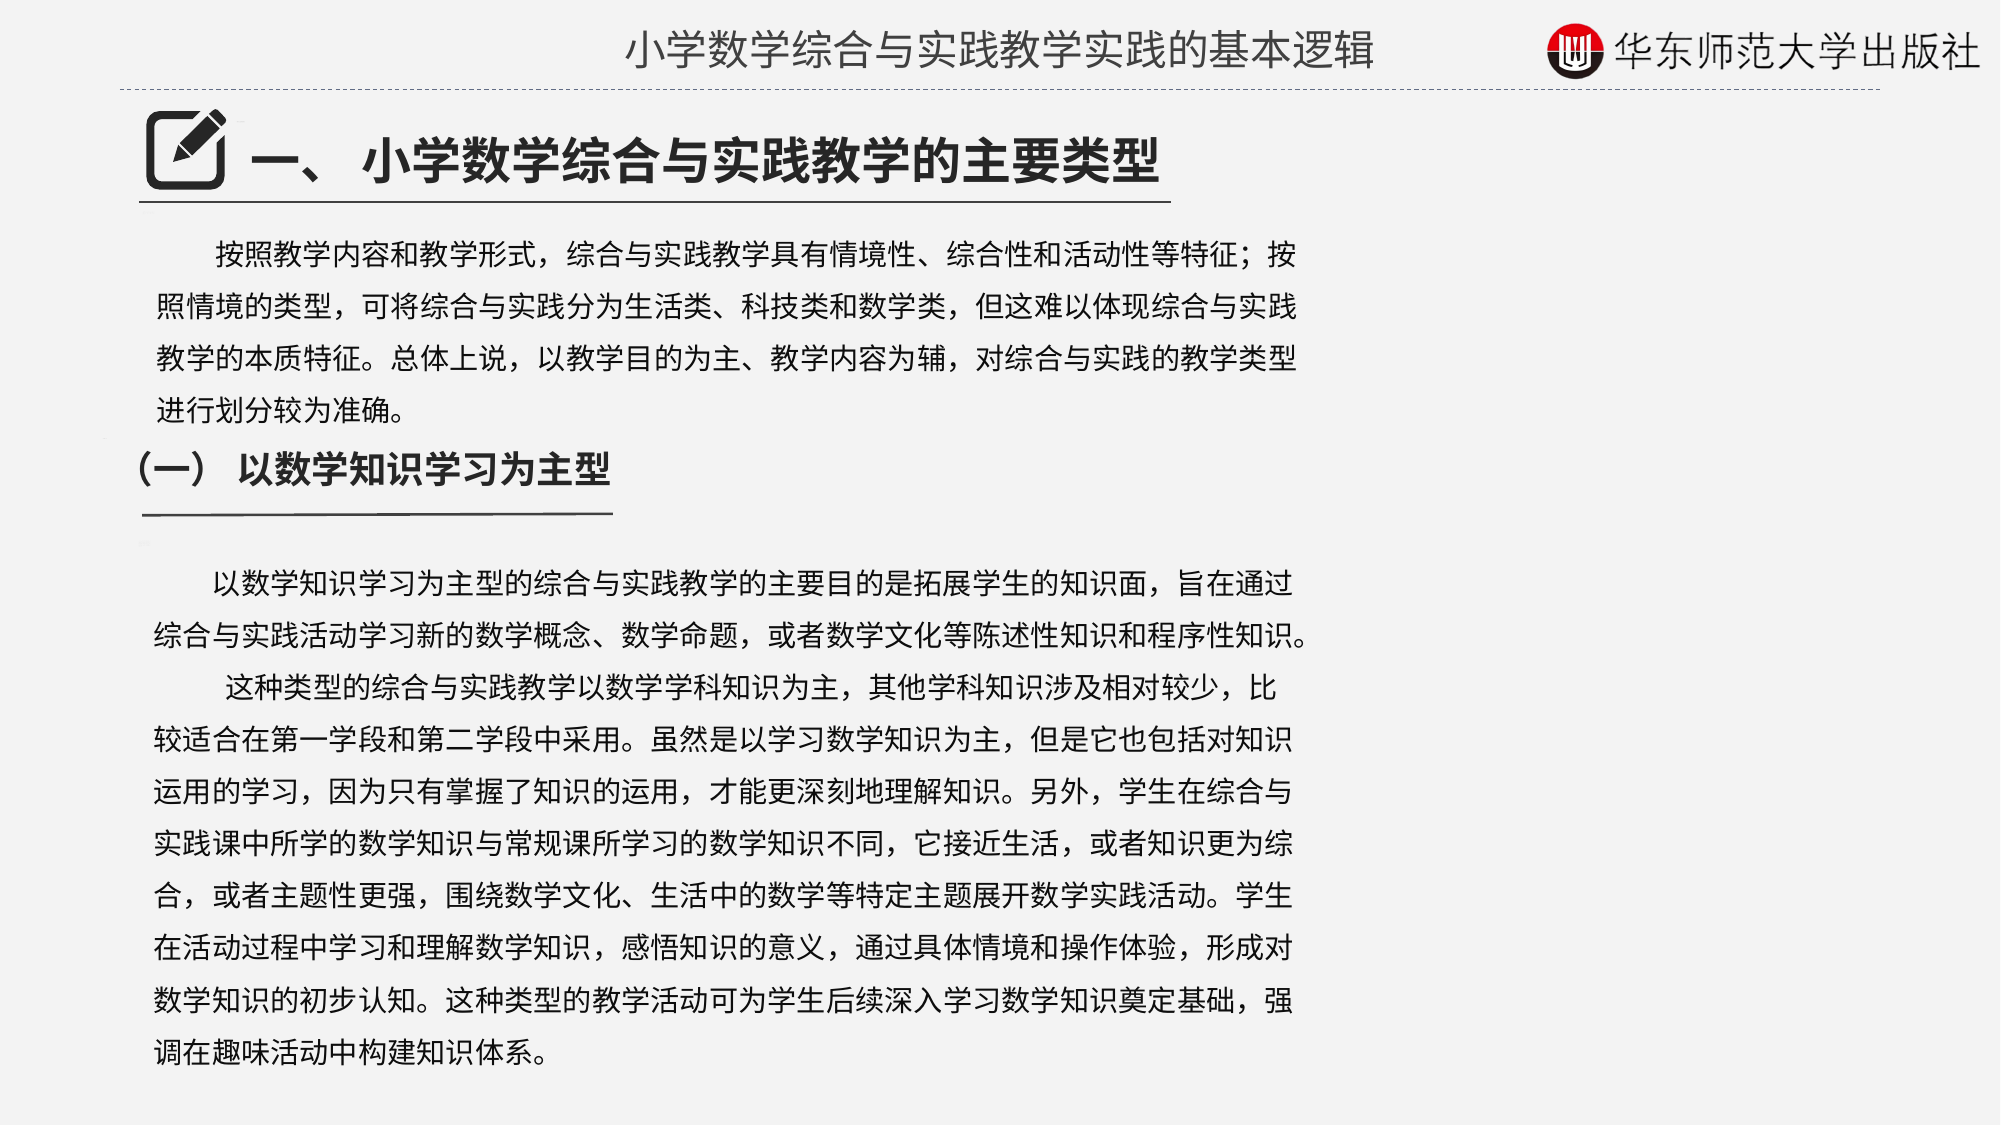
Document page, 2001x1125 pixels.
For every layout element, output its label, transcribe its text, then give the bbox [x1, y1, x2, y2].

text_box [1536, 13, 1989, 83]
text_box 小学数学综合与实践教学实践的基本逻辑 [619, 23, 1381, 74]
text_box [146, 111, 225, 190]
text_box 按照教学内容和教学形式，综合与实践教学具有情境性、综合性和活动性等特征；按照情境的类型，可将综合与实践分为生活类、科技类和数学类，但这难以体现综合与实践教学的本质特征。总体上说，以教学目的为主、教学内容为辅，对综合与实践的教学类型进行划分较为准确。 [142, 212, 1320, 436]
text_box （一） 以数学知识学习为主型 [101, 438, 692, 498]
text_box 一、 小学数学综合与实践教学的主要类型 [235, 121, 1255, 197]
text_box [208, 109, 227, 127]
text_box 以数学知识学习为主型的综合与实践教学的主要目的是拓展学生的知识面，旨在通过综合与实践活动学习新的数学概念、数学命题，或者数学文化等陈述性知识和程序性知识。 这种类型的综合与实践教学以数学学科知识为主，其他学科知识涉及相对较少，比较适合在第一学段和第二学段中采用。虽然是以学习数学知识为主，但是它也包括对知识运用的学习，因为只有掌握了知识的运用，才能更深刻地理解知识。另外，学生在综合与实践课中所学的数学知识与常规课所学习的数学知识不同，它接近生活，或者知识更为综合，或者主题性更强，围绕数学文化、生活中的数学等特定主题展开数学实践活动。学生在活动过程中学习和理解数学知识，感悟知识的意义，通过具体情境和操作体验，形成对数学知识的初步认知。这种类型的教学活动可为学生后续深入学习数学知识奠定基础，强调在趣味活动中构建知识体系。 [138, 540, 1320, 1077]
